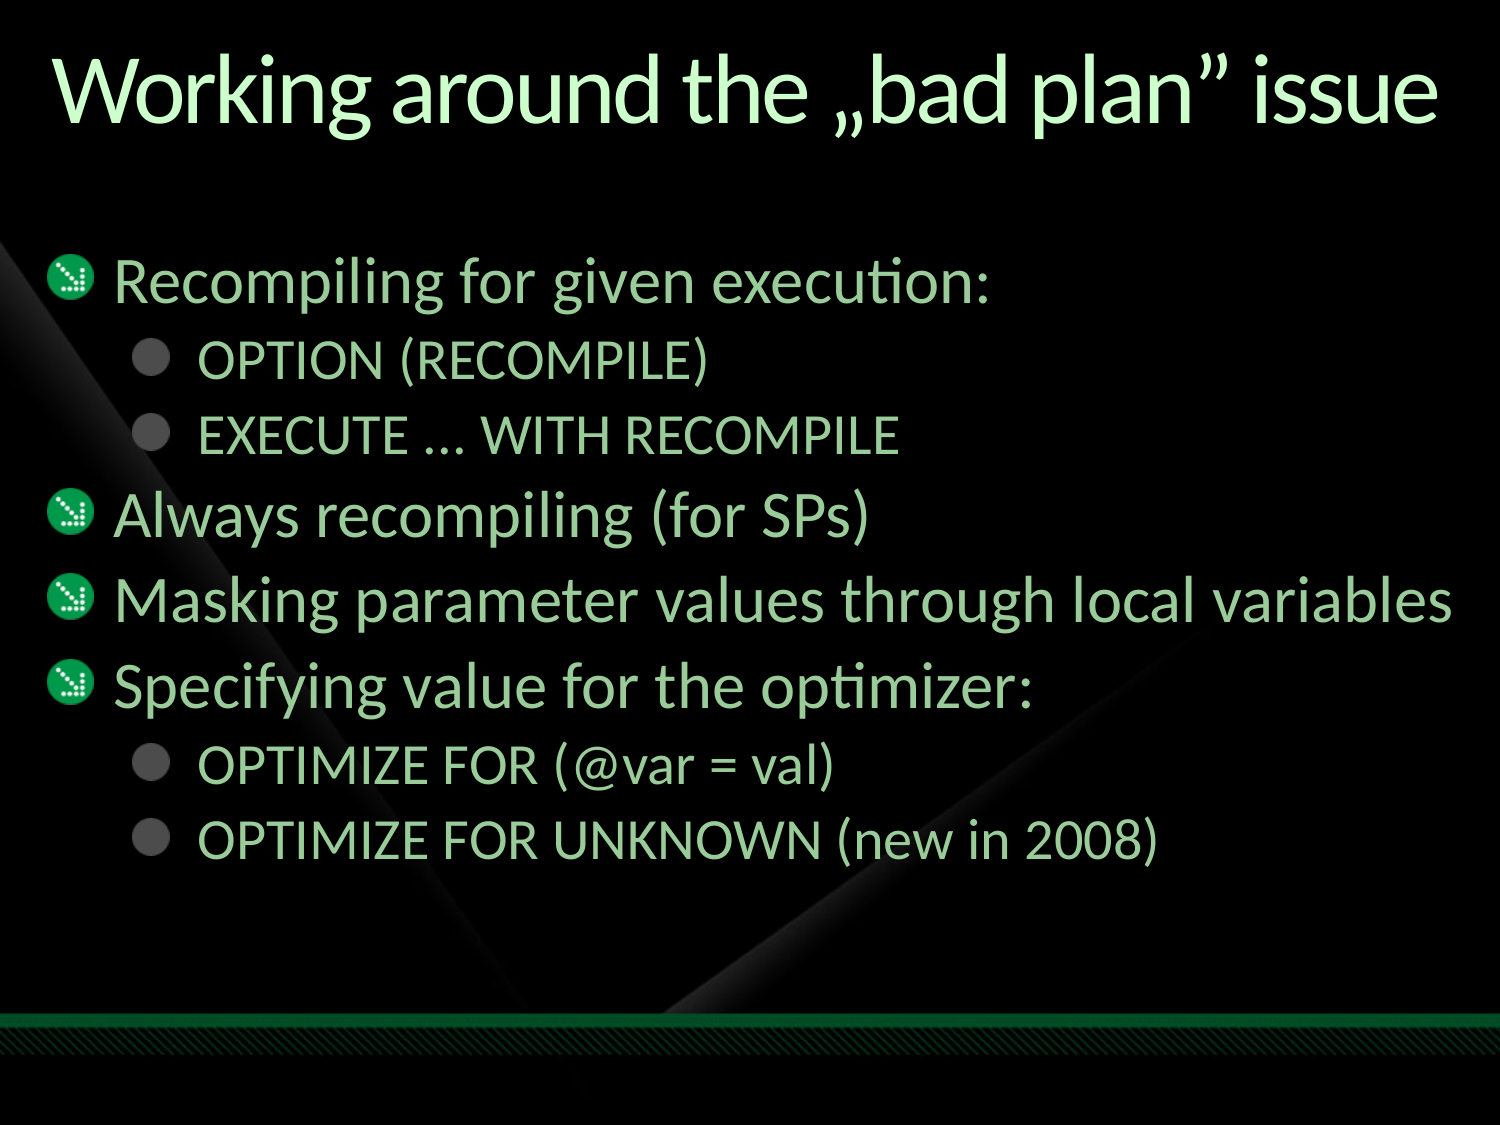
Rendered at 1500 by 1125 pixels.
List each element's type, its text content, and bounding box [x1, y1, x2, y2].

title Working around the „bad plan” issue [51, 37, 1452, 147]
picture [0, 0, 1500, 1125]
list Recompiling for given execution: OPTION (RECOMPILE) EXECUTE ... WITH RECOMPILE Always recompiling (for SPs) Masking parameter values through local variables Specifying value for the optimizer: OPTIMIZE FOR (@var = val) OPTIMIZE FOR UNKNOWN (new in 2008) [47, 245, 1473, 988]
